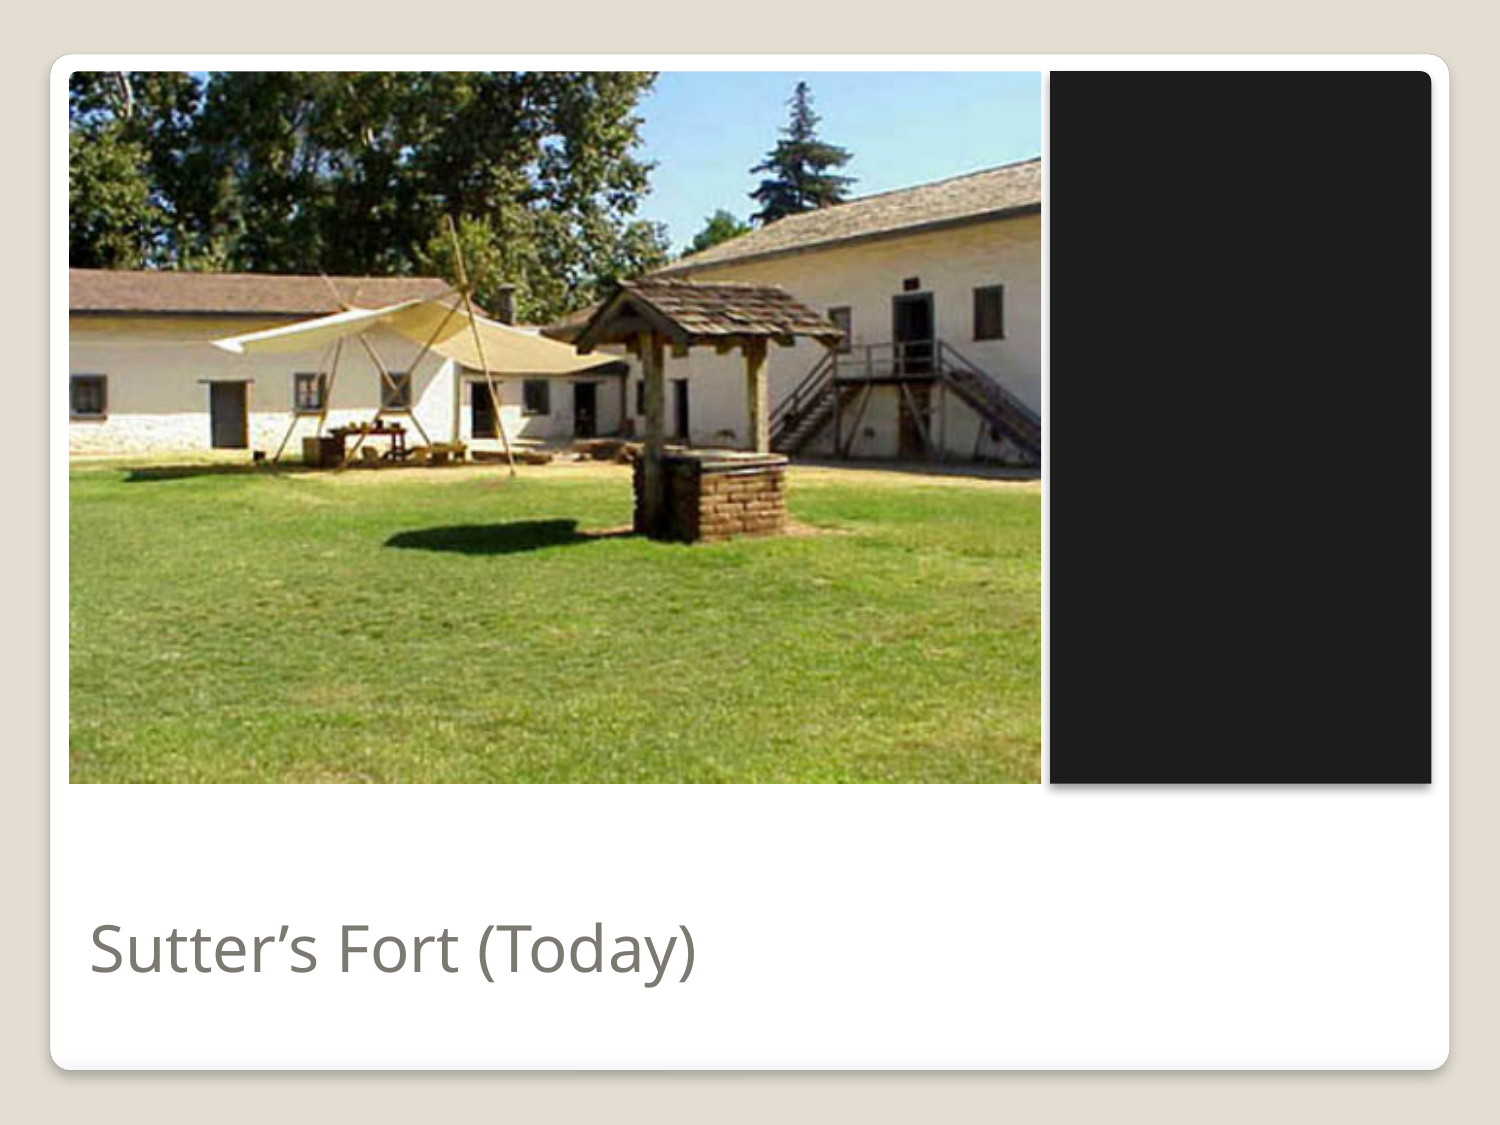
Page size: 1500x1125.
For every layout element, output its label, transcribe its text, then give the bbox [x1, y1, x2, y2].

picture [68, 71, 1042, 785]
title Sutter’s Fort (Today) [75, 822, 1425, 995]
